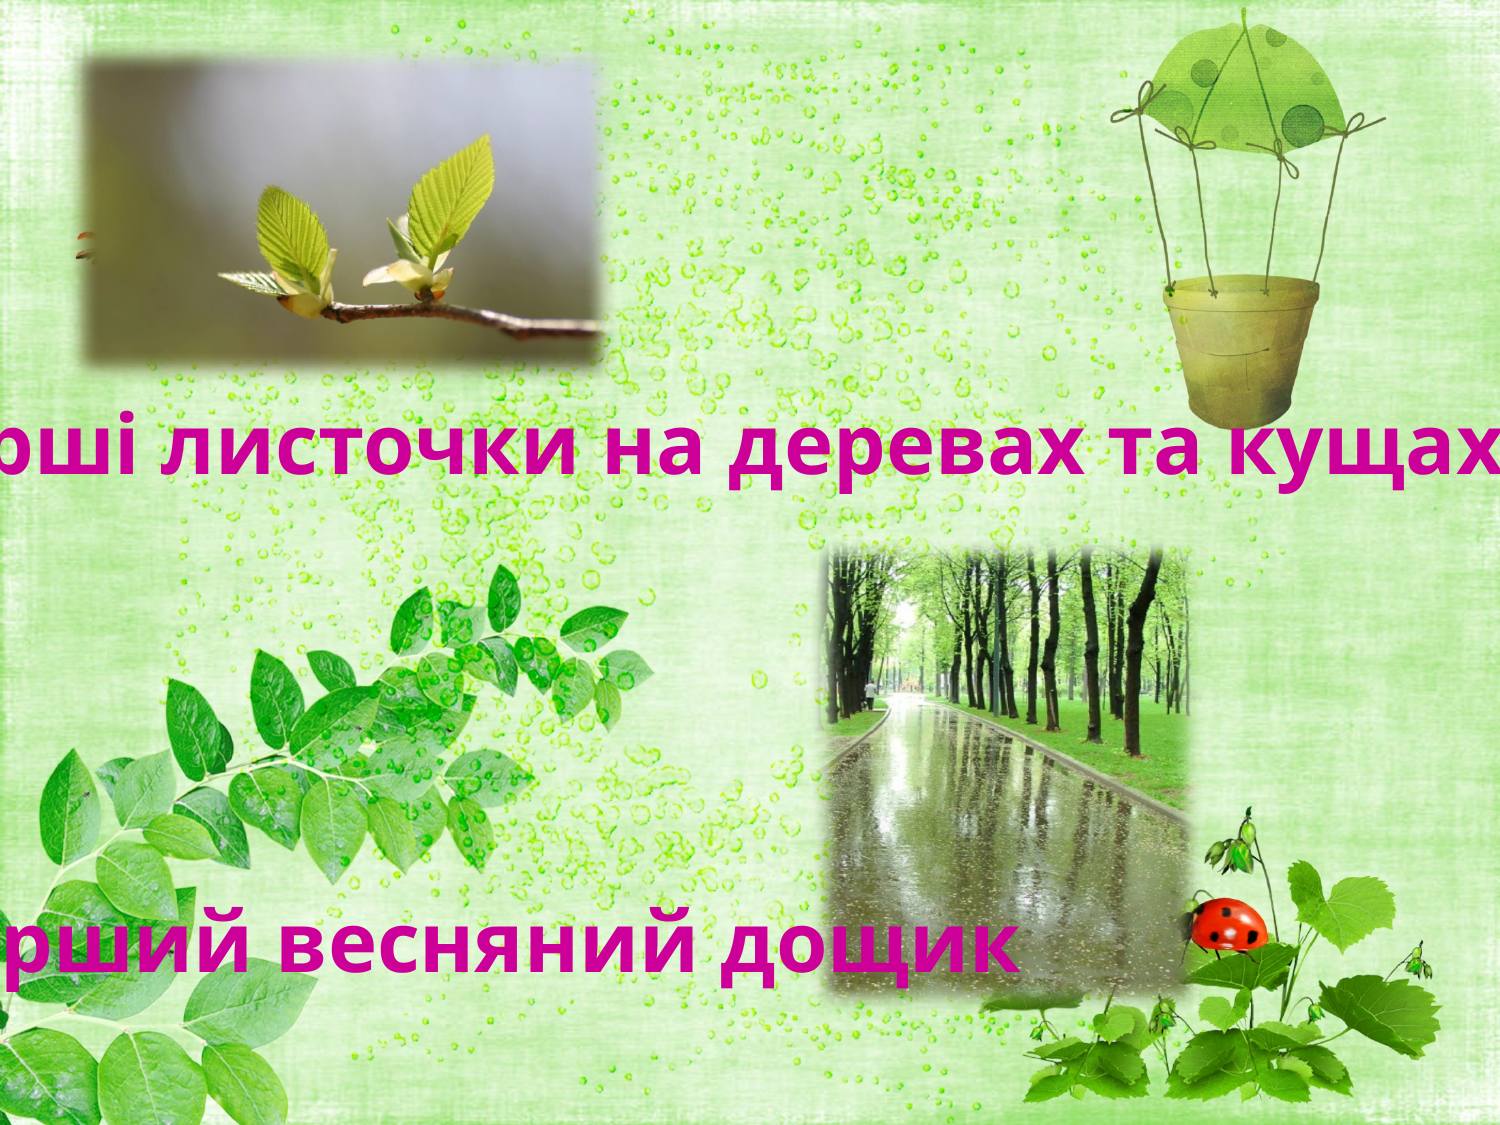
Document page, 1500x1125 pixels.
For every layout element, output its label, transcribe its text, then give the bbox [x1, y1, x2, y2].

picture [0, 499, 1500, 1125]
text_box Це перші листочки на деревах та кущах [0, 383, 1500, 499]
picture [0, 0, 1500, 386]
text_box Перший весняний дощик [0, 881, 803, 997]
